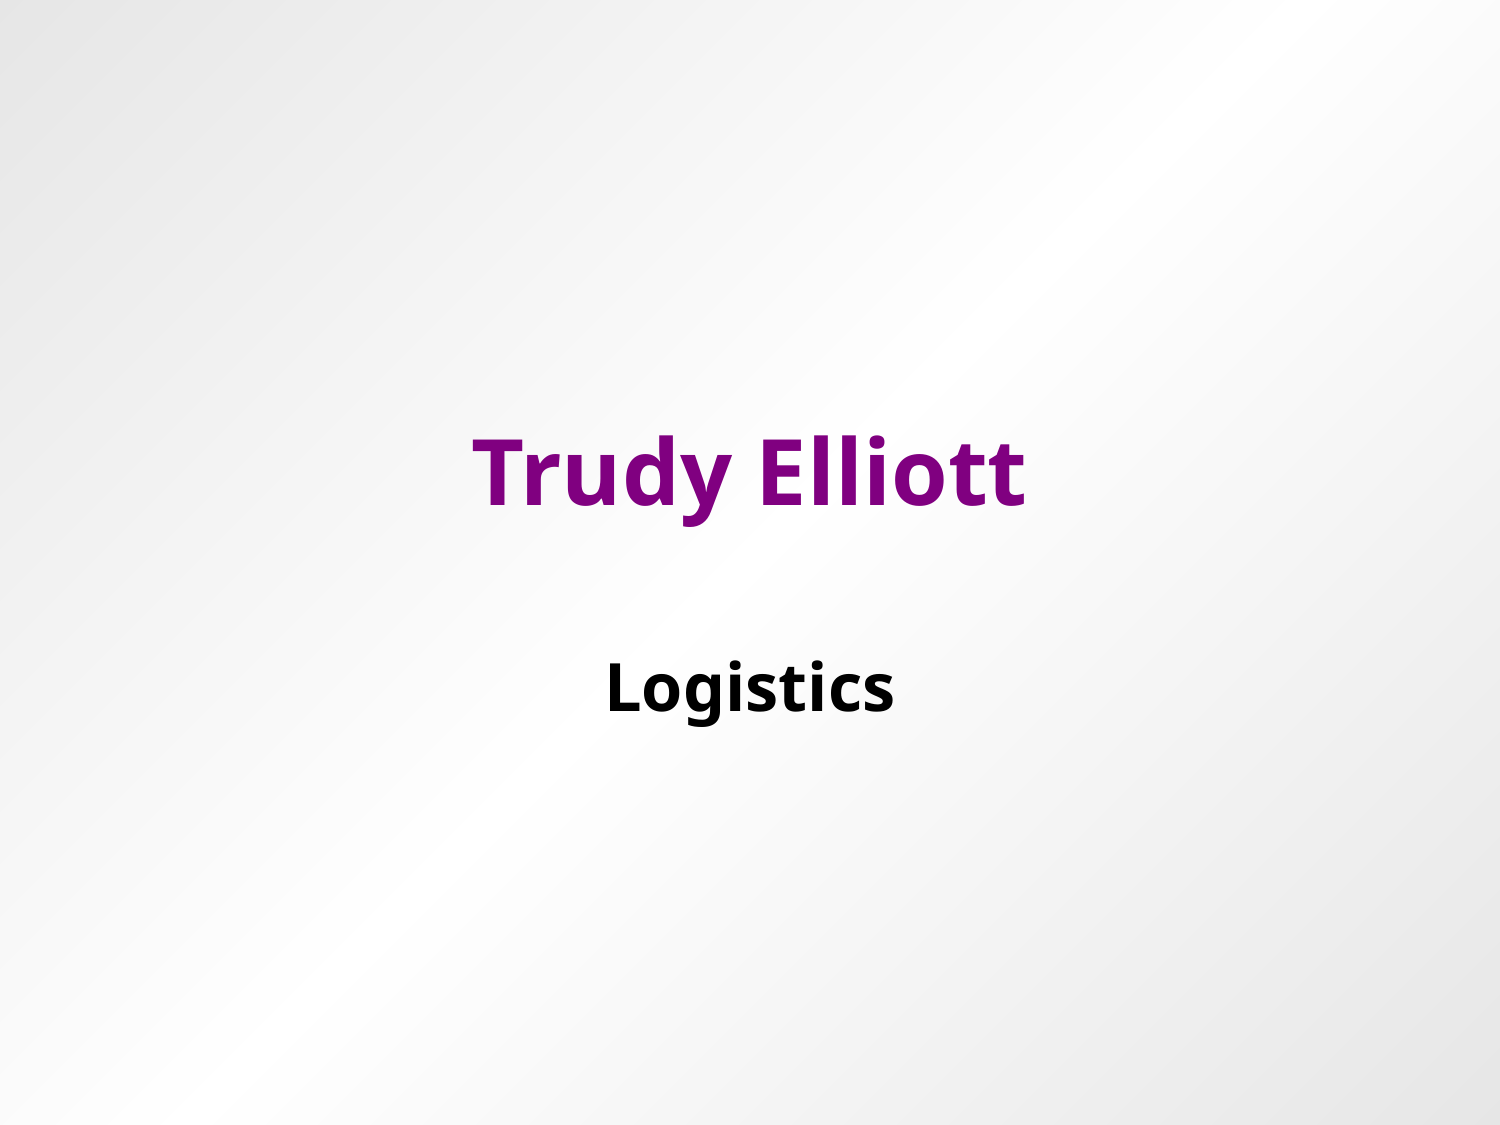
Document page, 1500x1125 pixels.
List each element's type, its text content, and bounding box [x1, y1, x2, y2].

title Trudy Elliott [112, 374, 1388, 563]
subtitle Logistics [224, 637, 1276, 926]
